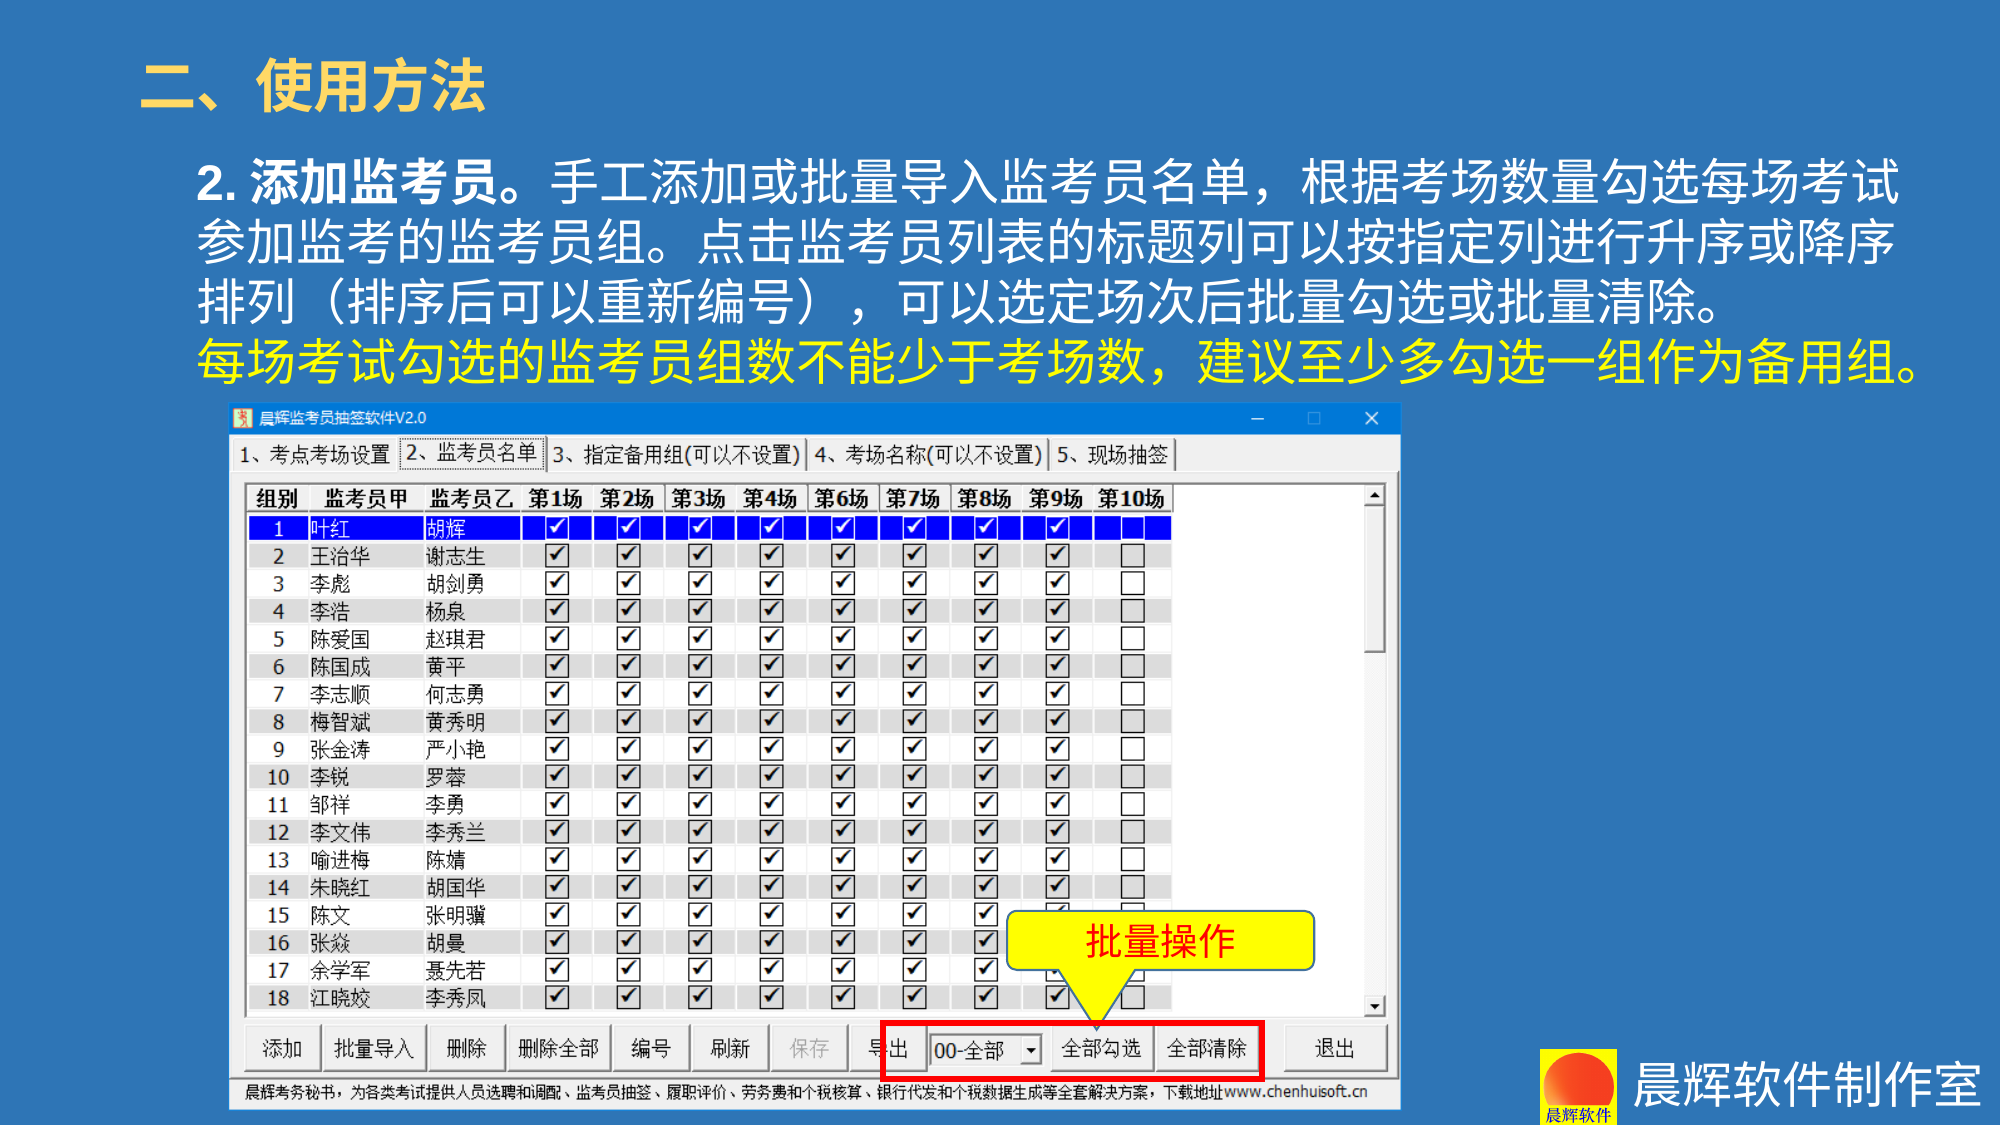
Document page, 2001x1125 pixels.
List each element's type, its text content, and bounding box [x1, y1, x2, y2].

picture [1540, 1049, 1617, 1125]
text_box 晨辉软件制作室 [1618, 1052, 1998, 1122]
picture [228, 402, 1402, 1111]
text_box 二、使用方法 [123, 41, 504, 127]
text_box 2.添加监考员。手工添加或批量导入监考员名单，根据考场数量勾选每场考试参加监考的监考员组。点击监考员列表的标题列可以按指定列进行升序或降序排列（排序后可以重新编号），可以选定场次后批量勾选或批量清除。 每场考试勾选的监考员组数不能少于考场数，建议至少多勾选一组作为备用组。 [181, 143, 1926, 398]
